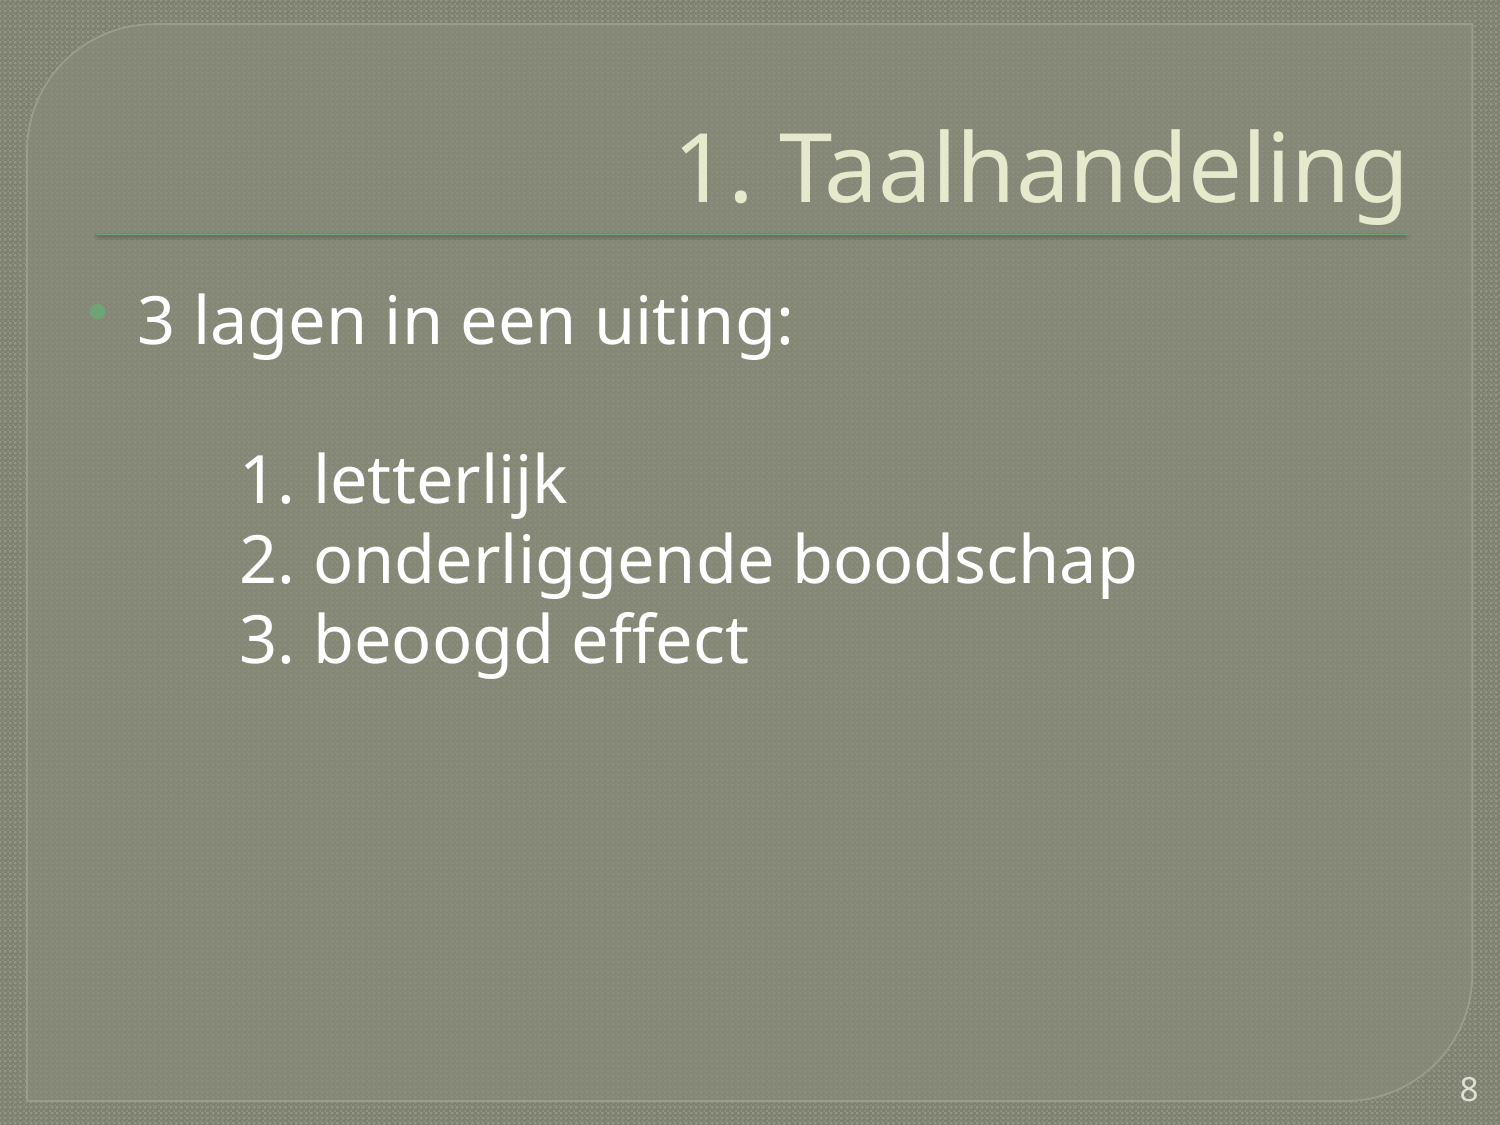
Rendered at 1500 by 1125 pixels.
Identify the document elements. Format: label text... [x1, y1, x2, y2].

list 3 lagen in een uiting: 1. letterlijk 2. onderliggende boodschap 3. beoogd effect [75, 270, 1425, 1013]
slide_number 8 [1417, 1068, 1494, 1114]
title 1. Taalhandeling [75, 41, 1425, 230]
